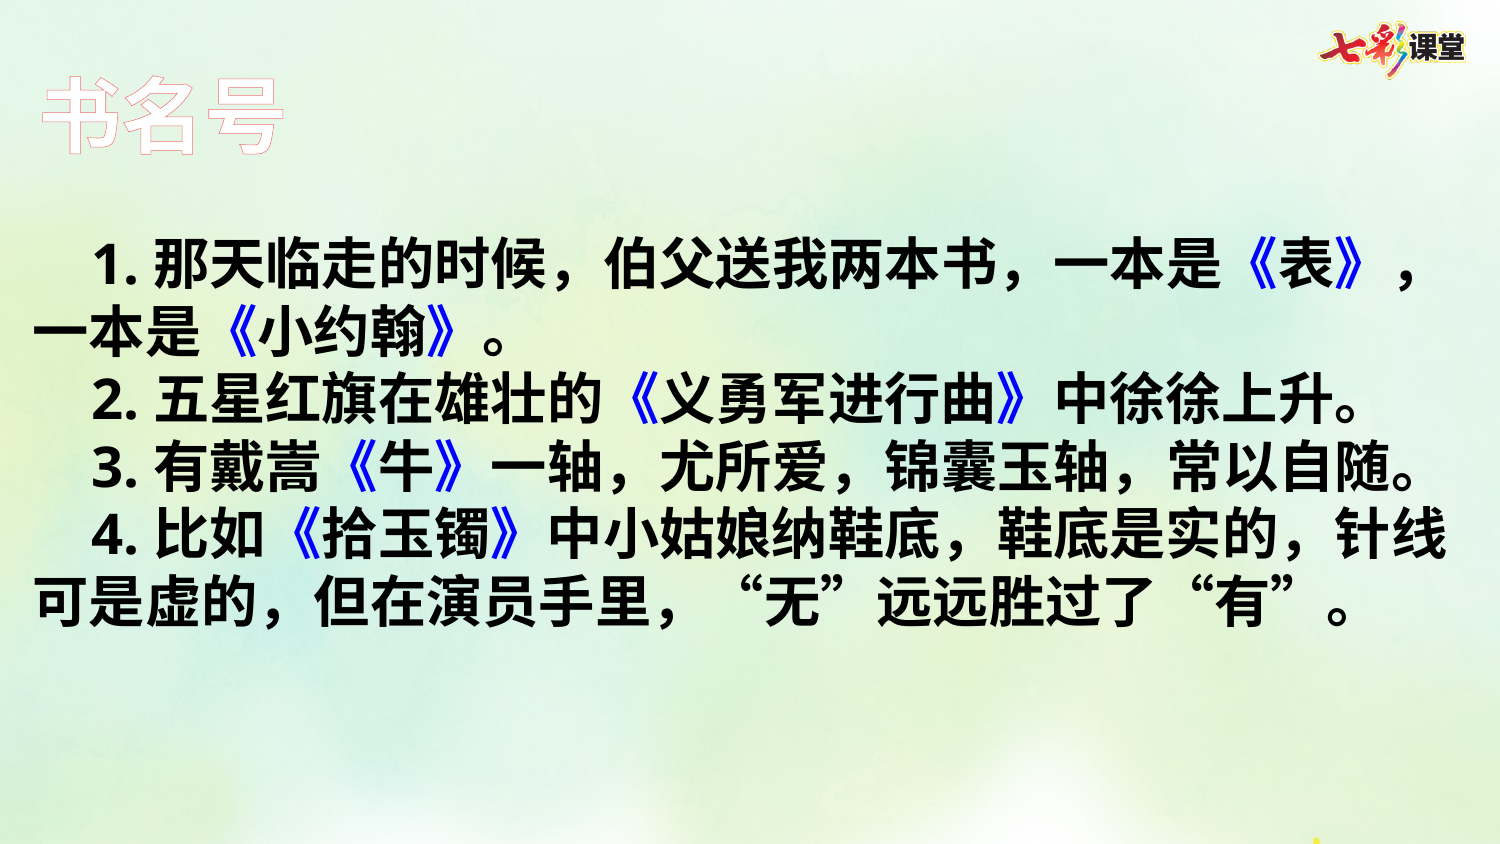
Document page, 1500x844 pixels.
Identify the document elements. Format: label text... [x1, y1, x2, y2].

text_box 1.那天临走的时候，伯父送我两本书，一本是《表》，一本是《小约翰》。 2.五星红旗在雄壮的《义勇军进行曲》中徐徐上升。 3.有戴嵩《牛》一轴，尤所爱，锦囊玉轴，常以自随。 4.比如《拾玉镯》中小姑娘纳鞋底，鞋底是实的，针线可是虚的，但在演员手里，“无”远远胜过了“有”。 [17, 220, 1495, 641]
text_box 书名号 [26, 57, 384, 170]
picture [0, 0, 1500, 844]
